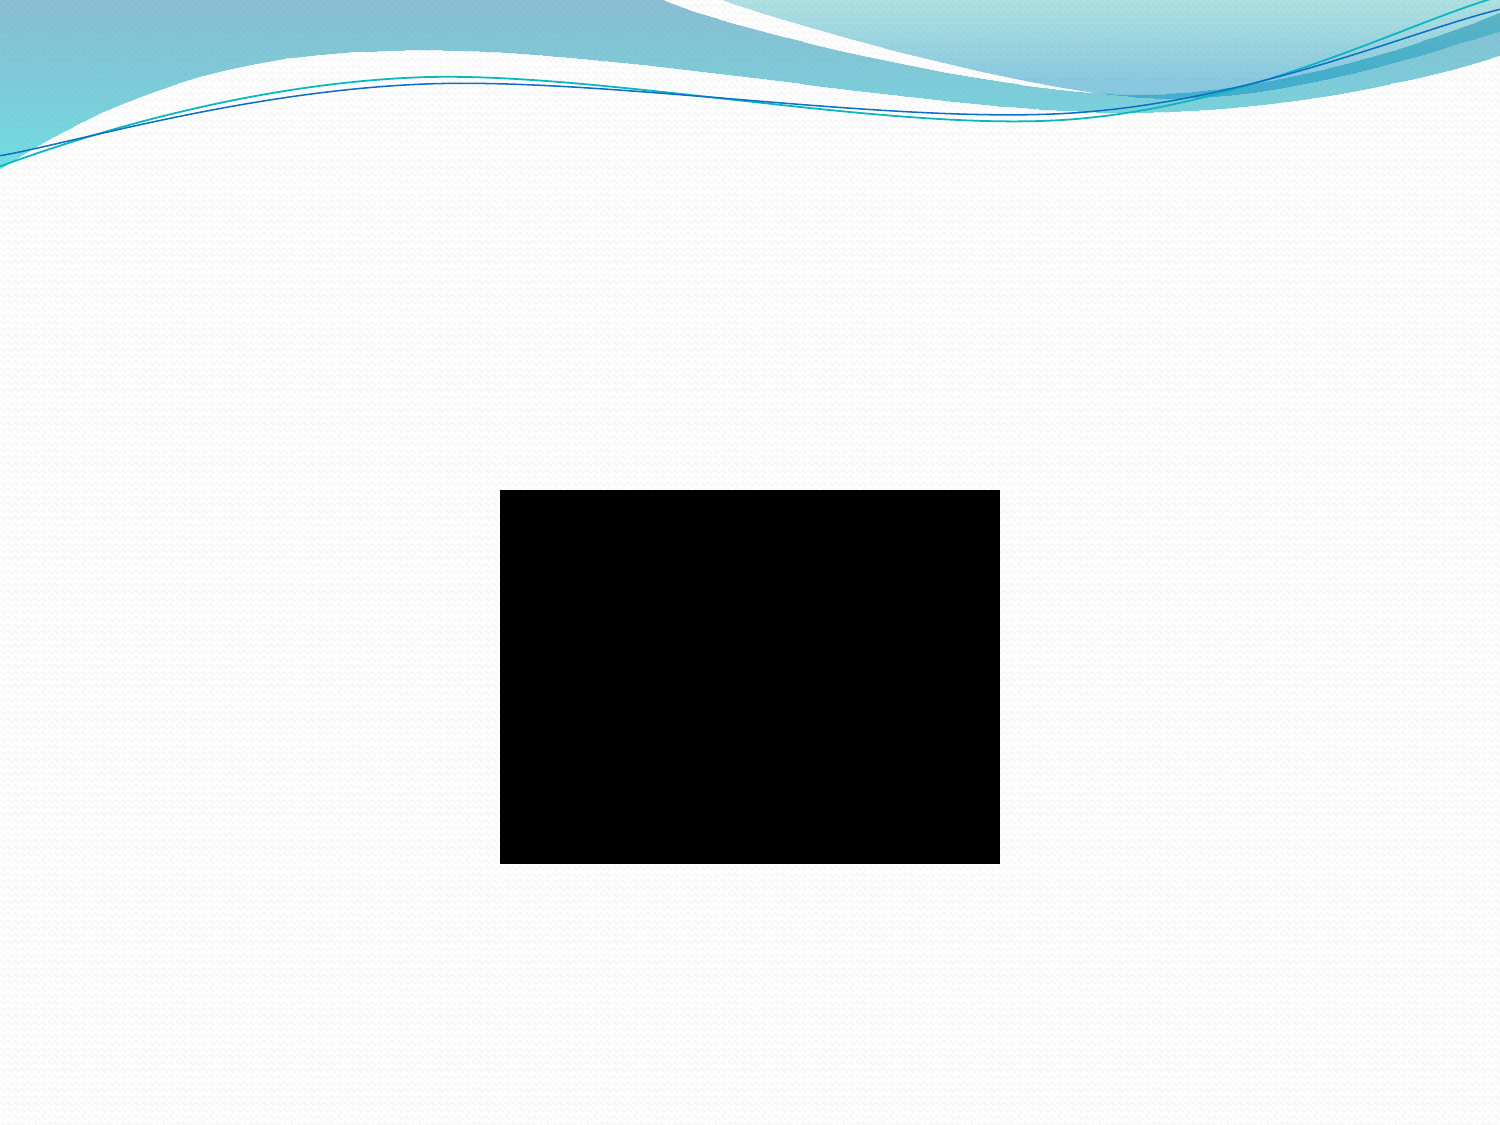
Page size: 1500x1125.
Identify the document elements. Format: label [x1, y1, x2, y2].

list [499, 489, 1001, 866]
